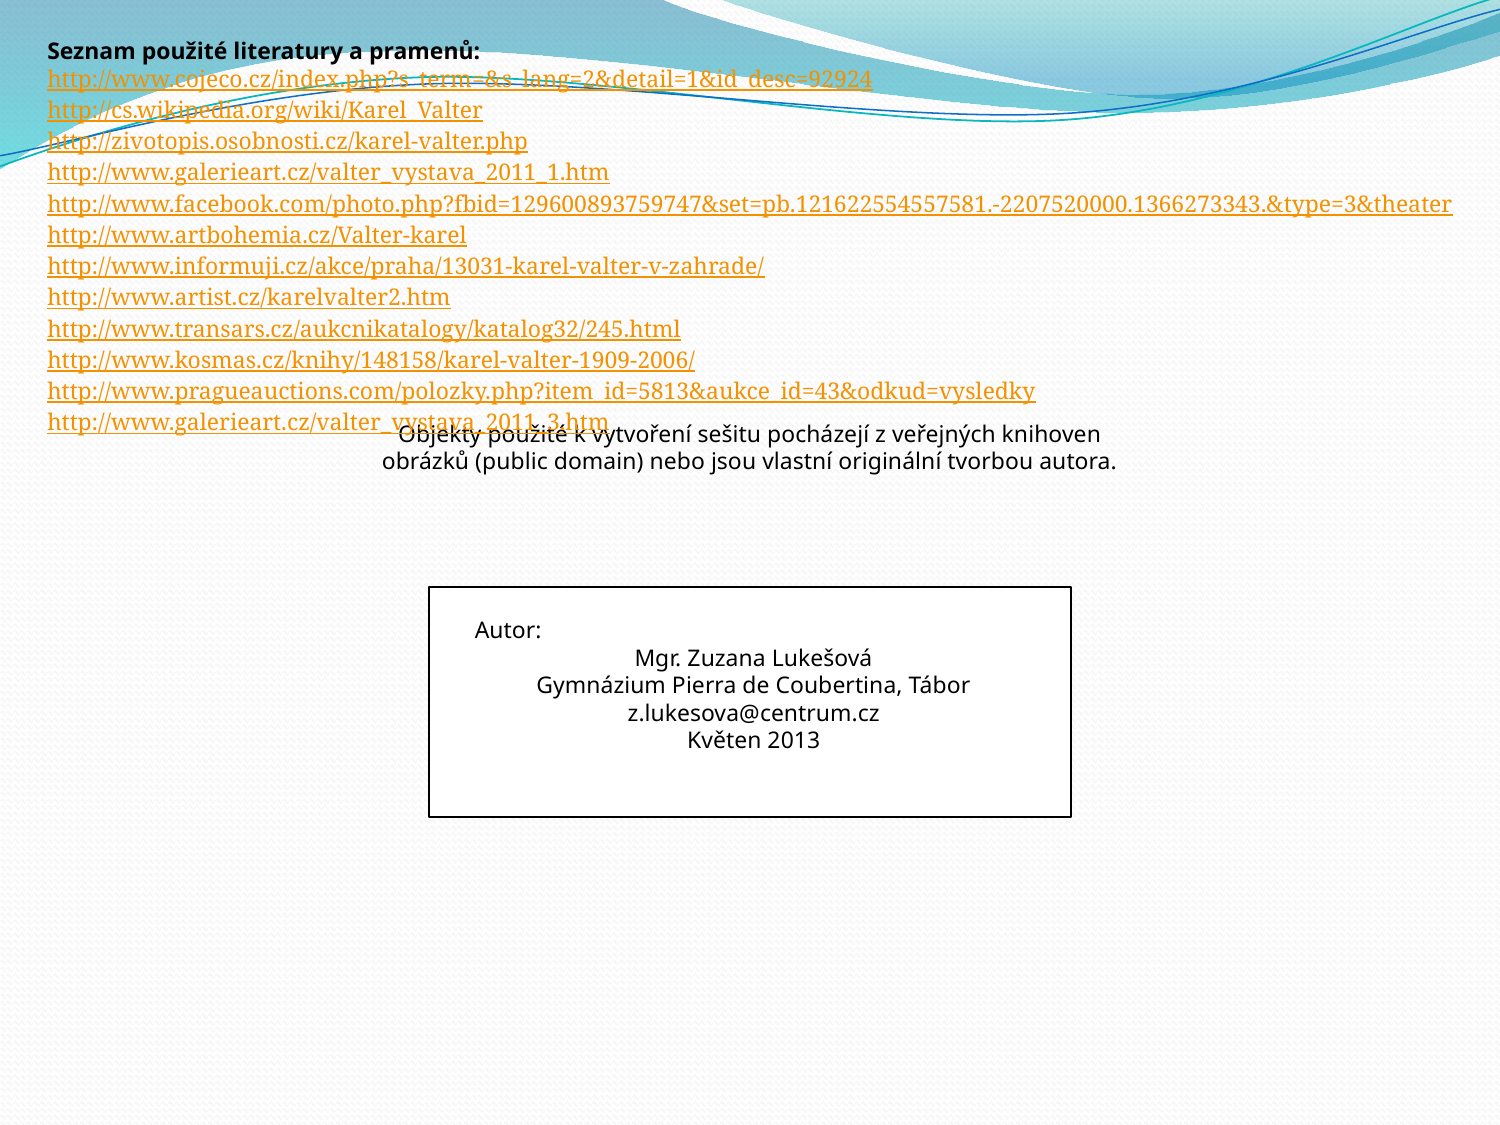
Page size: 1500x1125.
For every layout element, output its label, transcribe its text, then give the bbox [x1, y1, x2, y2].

text_box [427, 776, 1073, 819]
text_box Seznam použité literatury a pramenů: http://www.cojeco.cz/index.php?s_term=&s_lang=2&detail=1&id_desc=92924 http://cs.wikipedia.org/wiki/Karel_Valter http://zivotopis.osobnosti.cz/karel-valter.php http://www.galerieart.cz/valter_vystava_2011_1.htm http://www.facebook.com/photo.php?fbid=129600893759747&set=pb.121622554557581.-2207520000.1366273343.&type=3&theater http://www.artbohemia.cz/Valter-karel http://www.informuji.cz/akce/praha/13031-karel-valter-v-zahrade/ http://www.artist.cz/karelvalter2.htm http://www.transars.cz/aukcnikatalogy/katalog32/245.html http://www.kosmas.cz/knihy/148158/karel-valter-1909-2006/ http://www.pragueauctions.com/polozky.php?item_id=5813&aukce_id=43&odkud=vysledky http://www.galerieart.cz/valter_vystava_2011_3.htm [33, 29, 1471, 776]
text_box [93, 84, 1414, 400]
